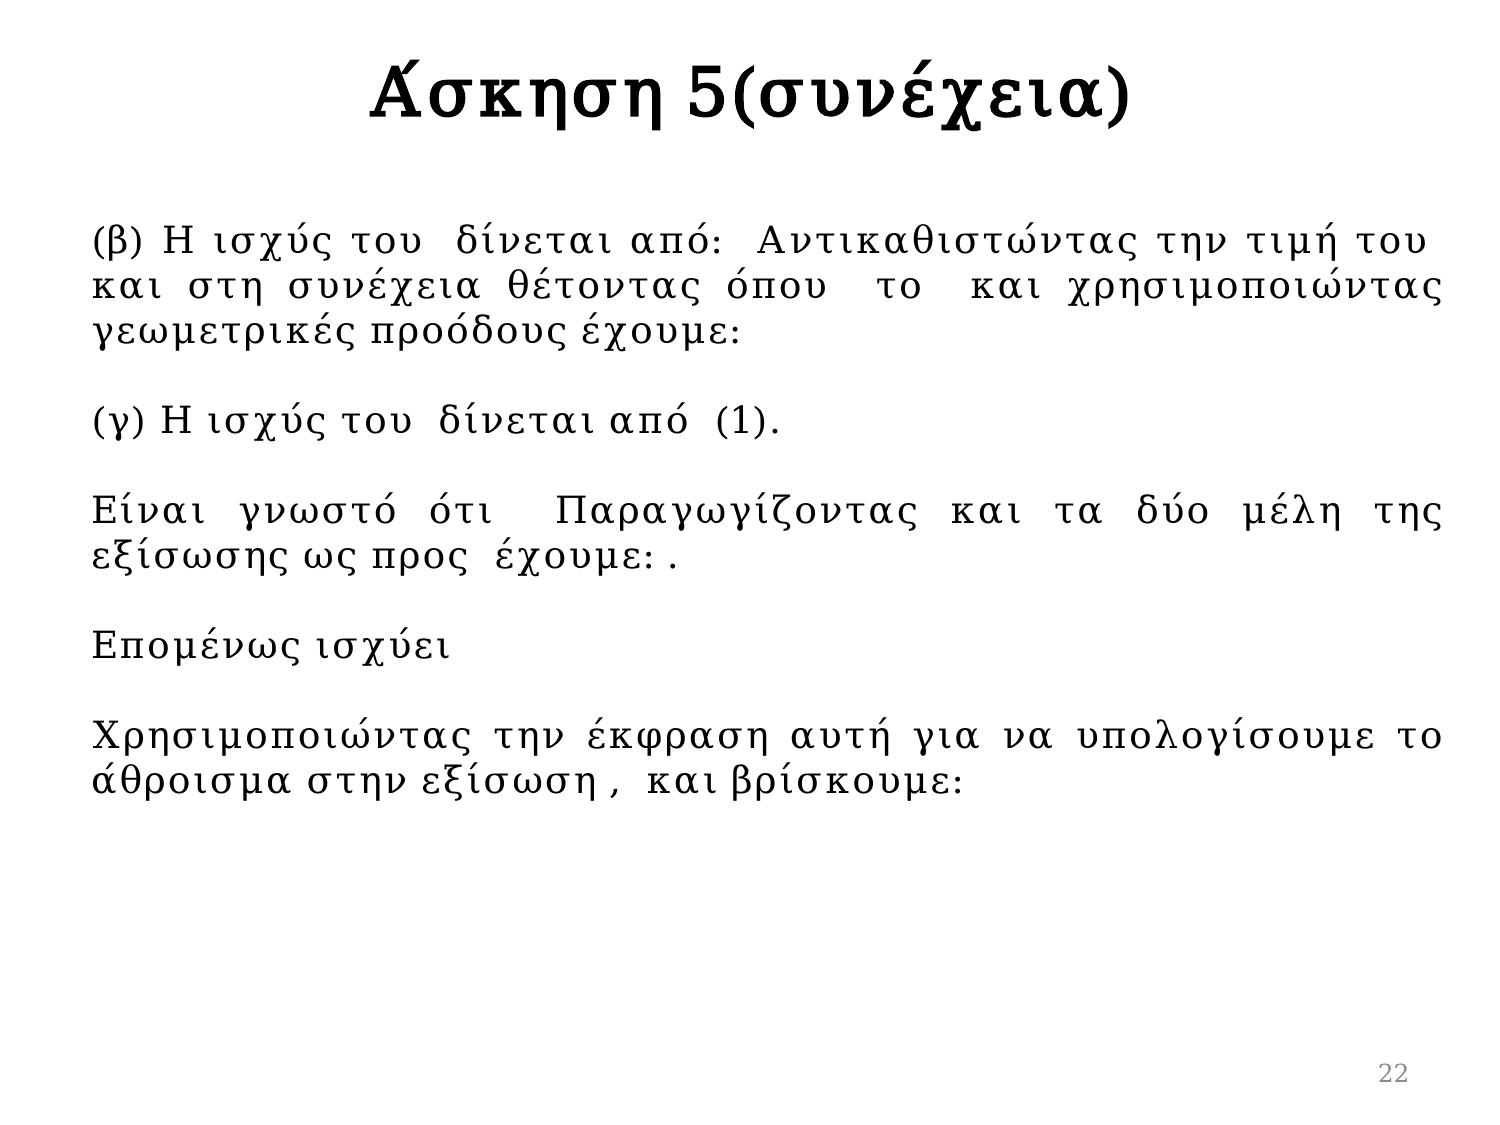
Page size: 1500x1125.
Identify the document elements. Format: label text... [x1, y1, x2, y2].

slide_number 22 [1222, 1042, 1425, 1103]
title Άσκηση 5(συνέχεια) [75, 19, 1425, 159]
